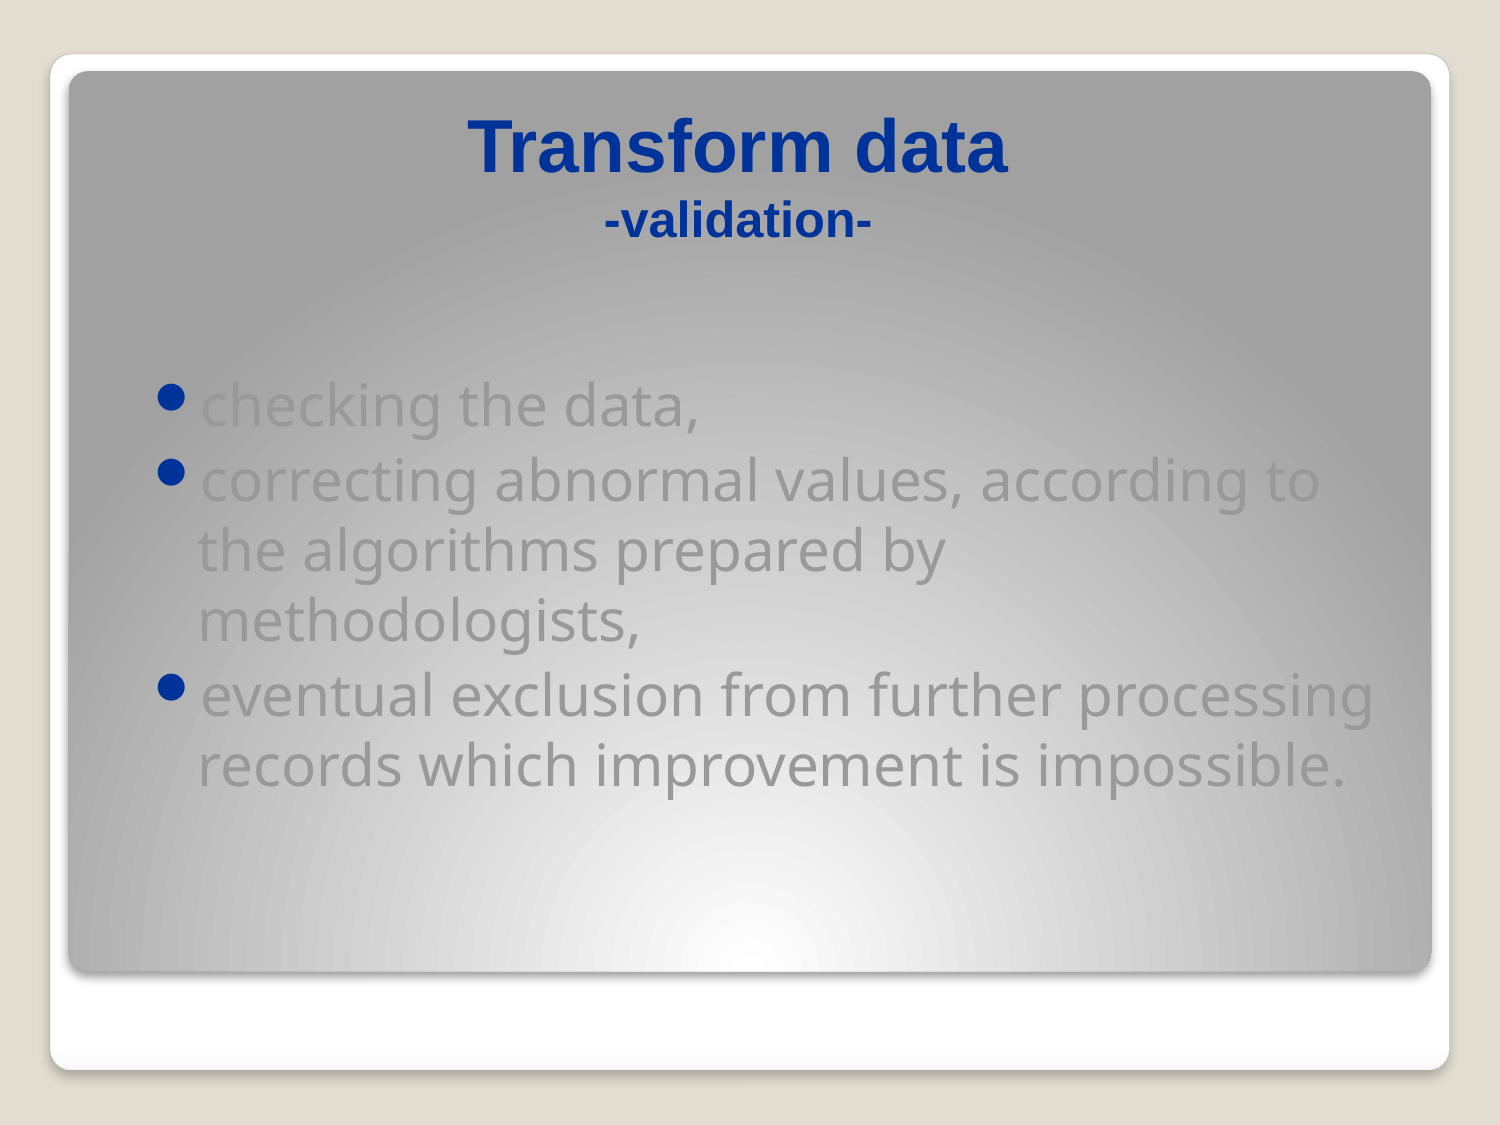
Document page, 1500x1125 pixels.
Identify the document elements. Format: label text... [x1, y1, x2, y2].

title Transform data -validation- [88, 90, 1388, 256]
list checking the data, correcting abnormal values, according to the algorithms prepared by methodologists, eventual exclusion from further processing records which improvement is impossible. [123, 290, 1413, 1083]
